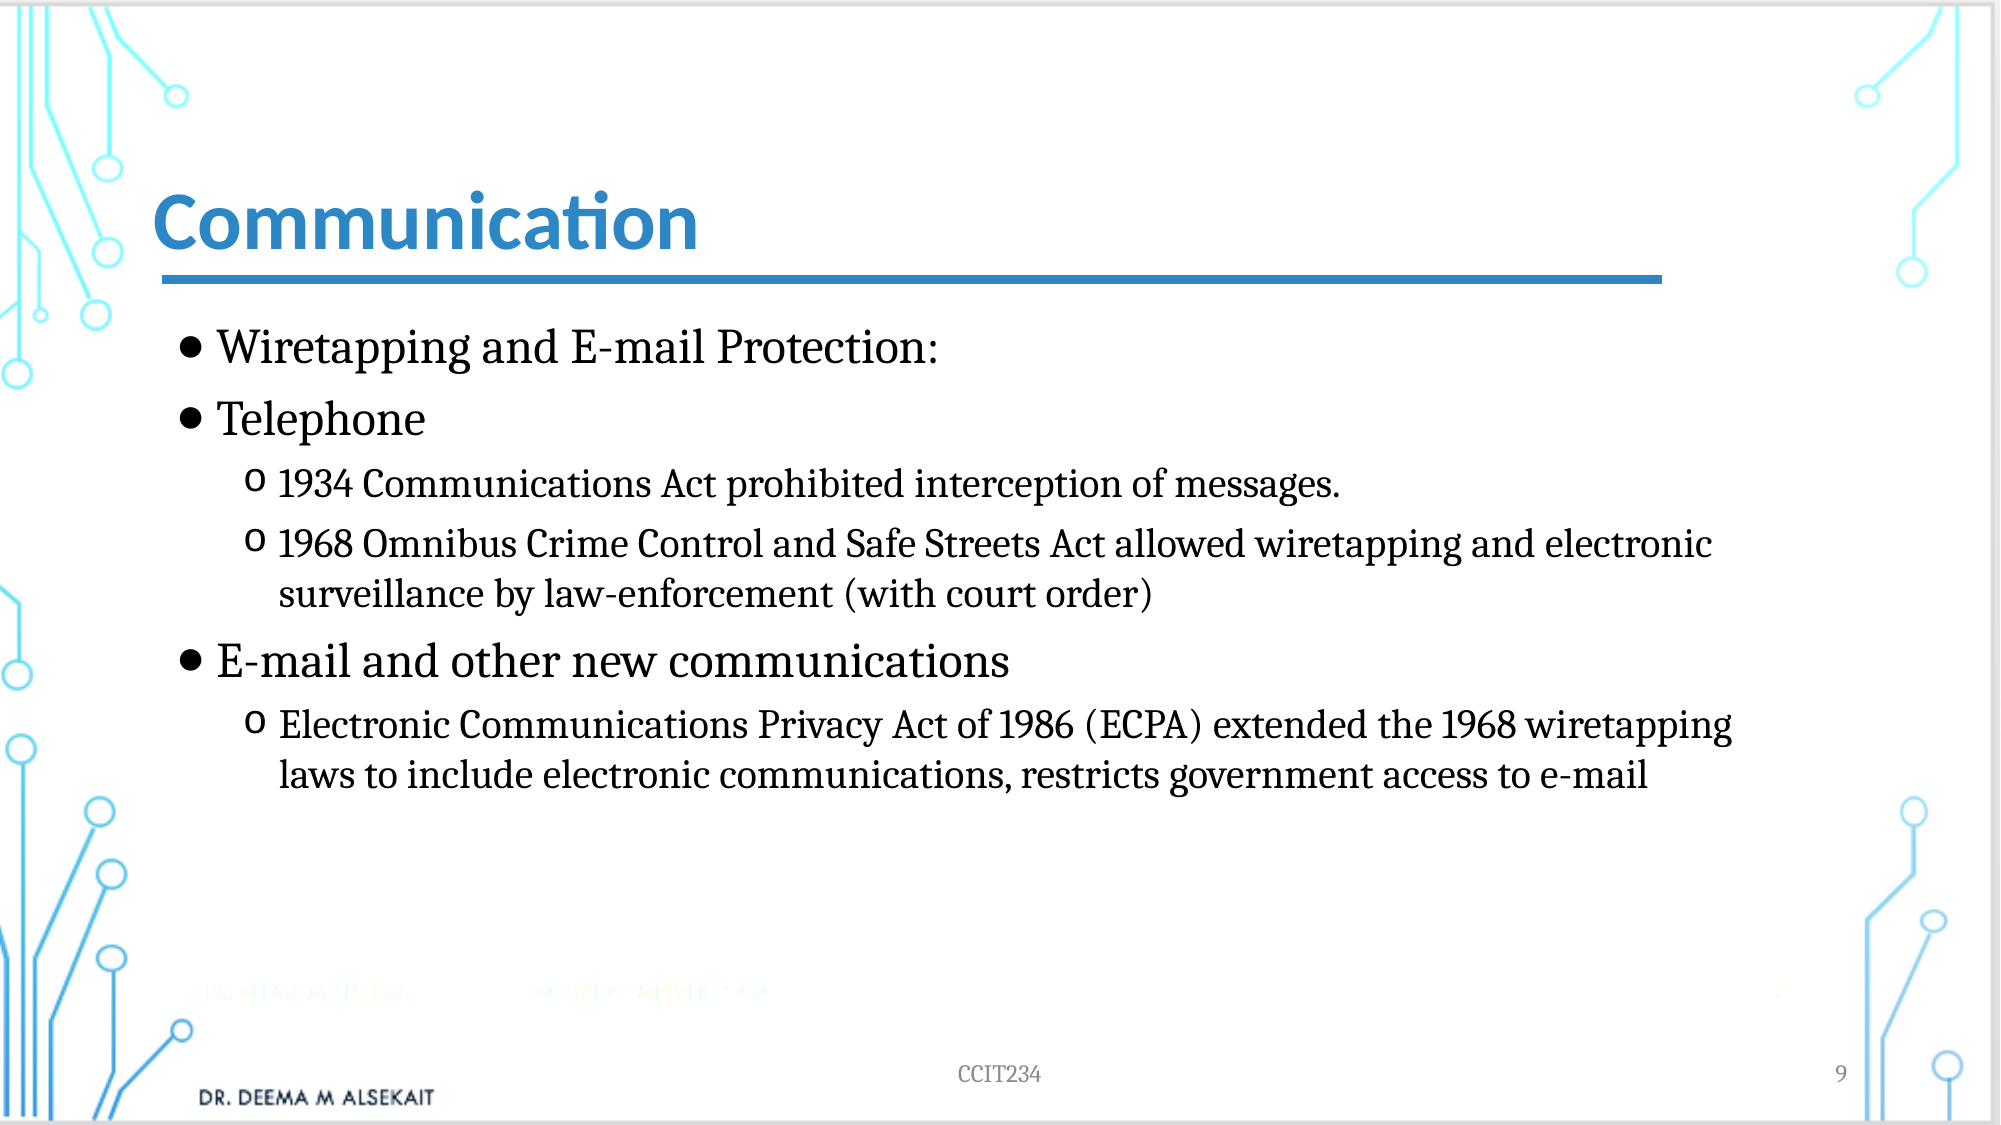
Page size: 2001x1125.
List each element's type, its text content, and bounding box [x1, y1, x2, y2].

footer CCIT234 [662, 1042, 1338, 1103]
list Wiretapping and E-mail Protection: Telephone 1934 Communications Act prohibited interception of messages. 1968 Omnibus Crime Control and Safe Streets Act allowed wiretapping and electronic surveillance by law-enforcement (with court order) E-mail and other new communications Electronic Communications Privacy Act of 1986 (ECPA) extended the 1968 wiretapping laws to include electronic communications, restricts government access to e-mail [147, 307, 1806, 967]
picture [0, 0, 2001, 1125]
title Communication [147, 13, 1626, 273]
slide_number 9 [1412, 1042, 1863, 1103]
